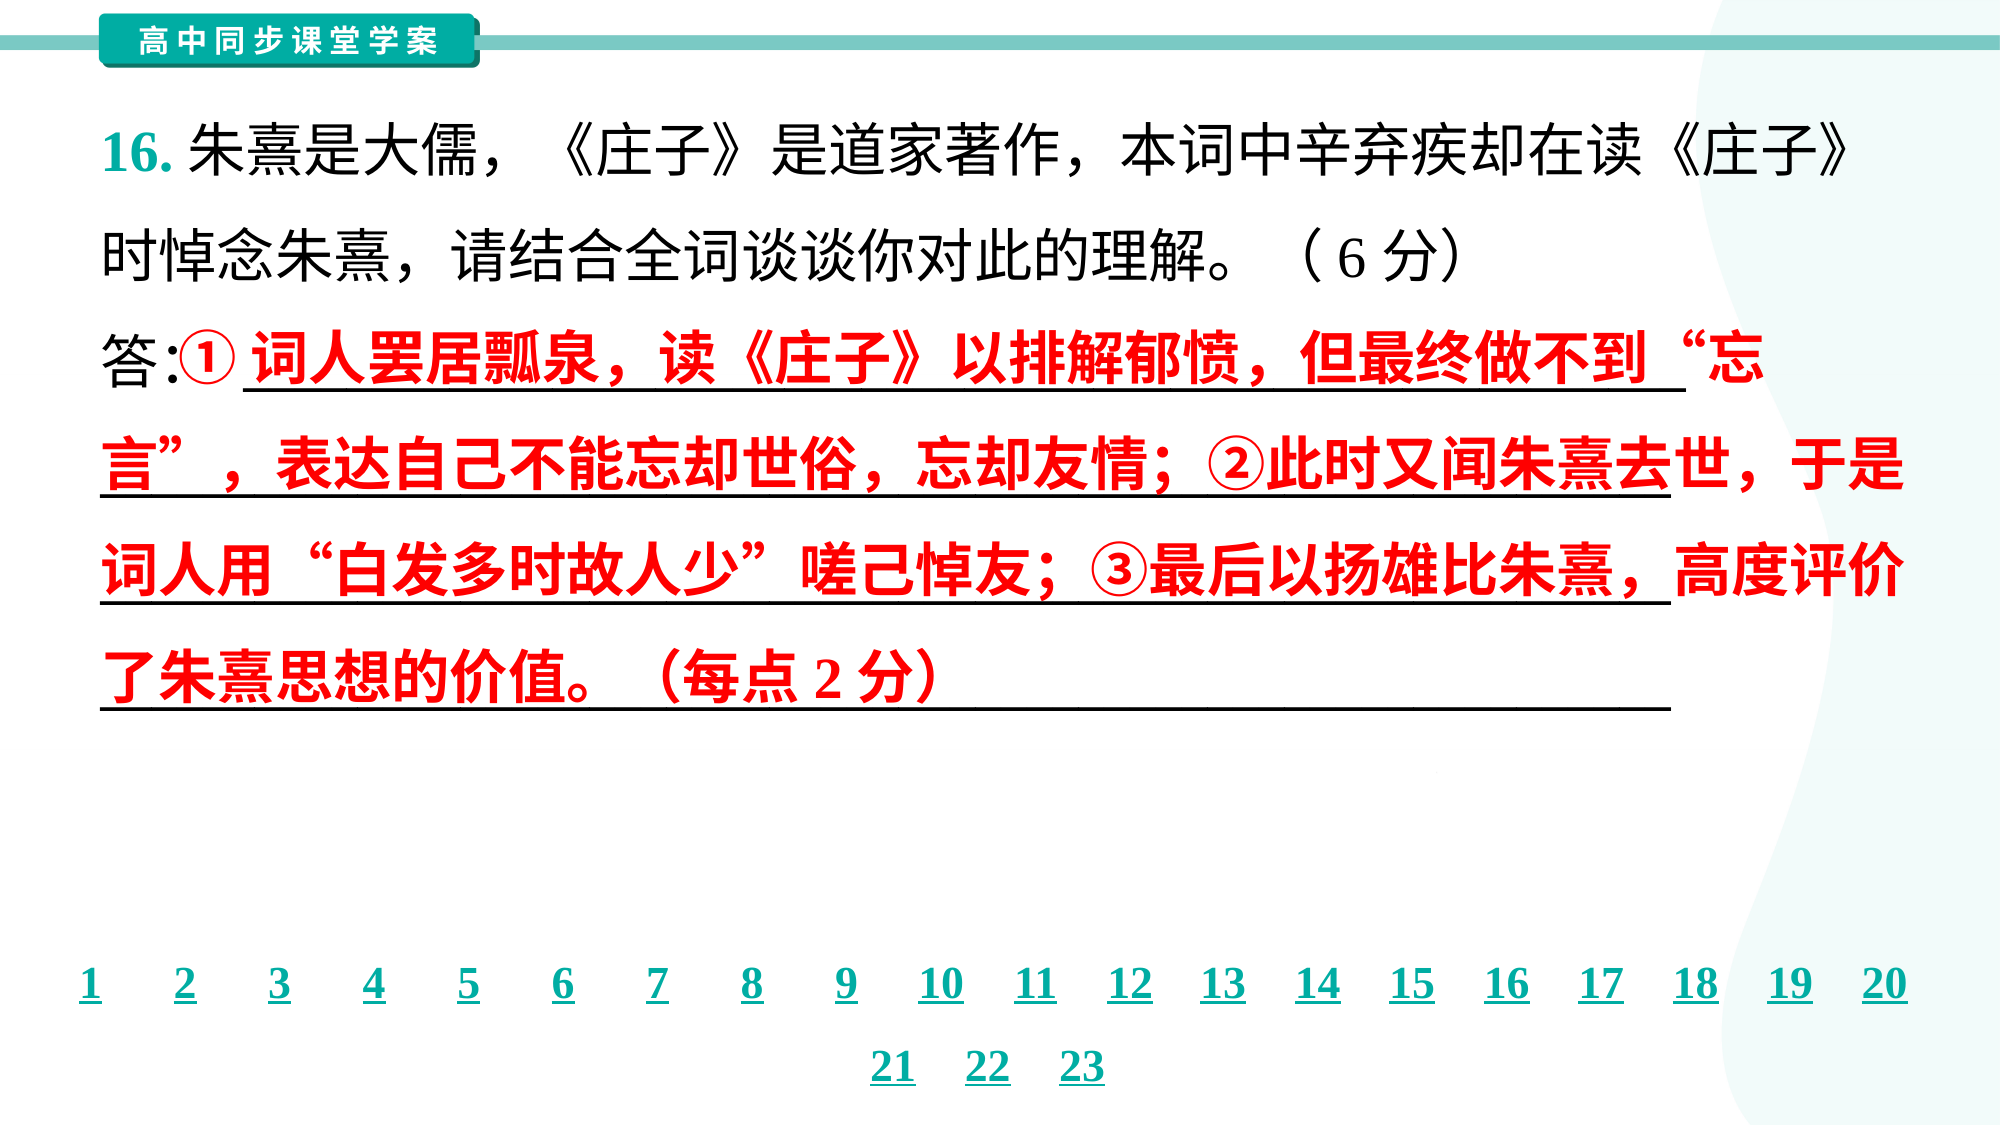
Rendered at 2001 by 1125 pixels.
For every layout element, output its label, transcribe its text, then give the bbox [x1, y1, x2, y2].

text_box 16.朱熹是大儒，《庄子》是道家著作，本词中辛弃疾却在读《庄子》 时悼念朱熹，请结合全词谈谈你对此的理解。（6分） 答： ________________________________________________________ _____________________________________________________________ _____________________________________________________________ _____________________________________________________________ [100, 76, 1899, 284]
picture [0, 0, 2000, 1125]
text_box 16.朱熹是大儒，《庄子》是道家著作，本词中辛弃疾却在读《庄子》 时悼念朱熹，请结合全词谈谈你对此的理解。（6分） 答： ________________________________________________________ _____________________________________________________________ _____________________________________________________________ _____________________________________________________________ [100, 710, 1899, 715]
text_box ①词人罢居瓢泉，读《庄子》以排解郁愤，但最终做不到“忘 言”，表达自己不能忘却世俗，忘却友情；②此时又闻朱熹去世，于是 词人用“白发多时故人少”嗟己悼友；③最后以扬雄比朱熹，高度评价 了朱熹思想的价值。（每点2分） [100, 284, 1899, 710]
